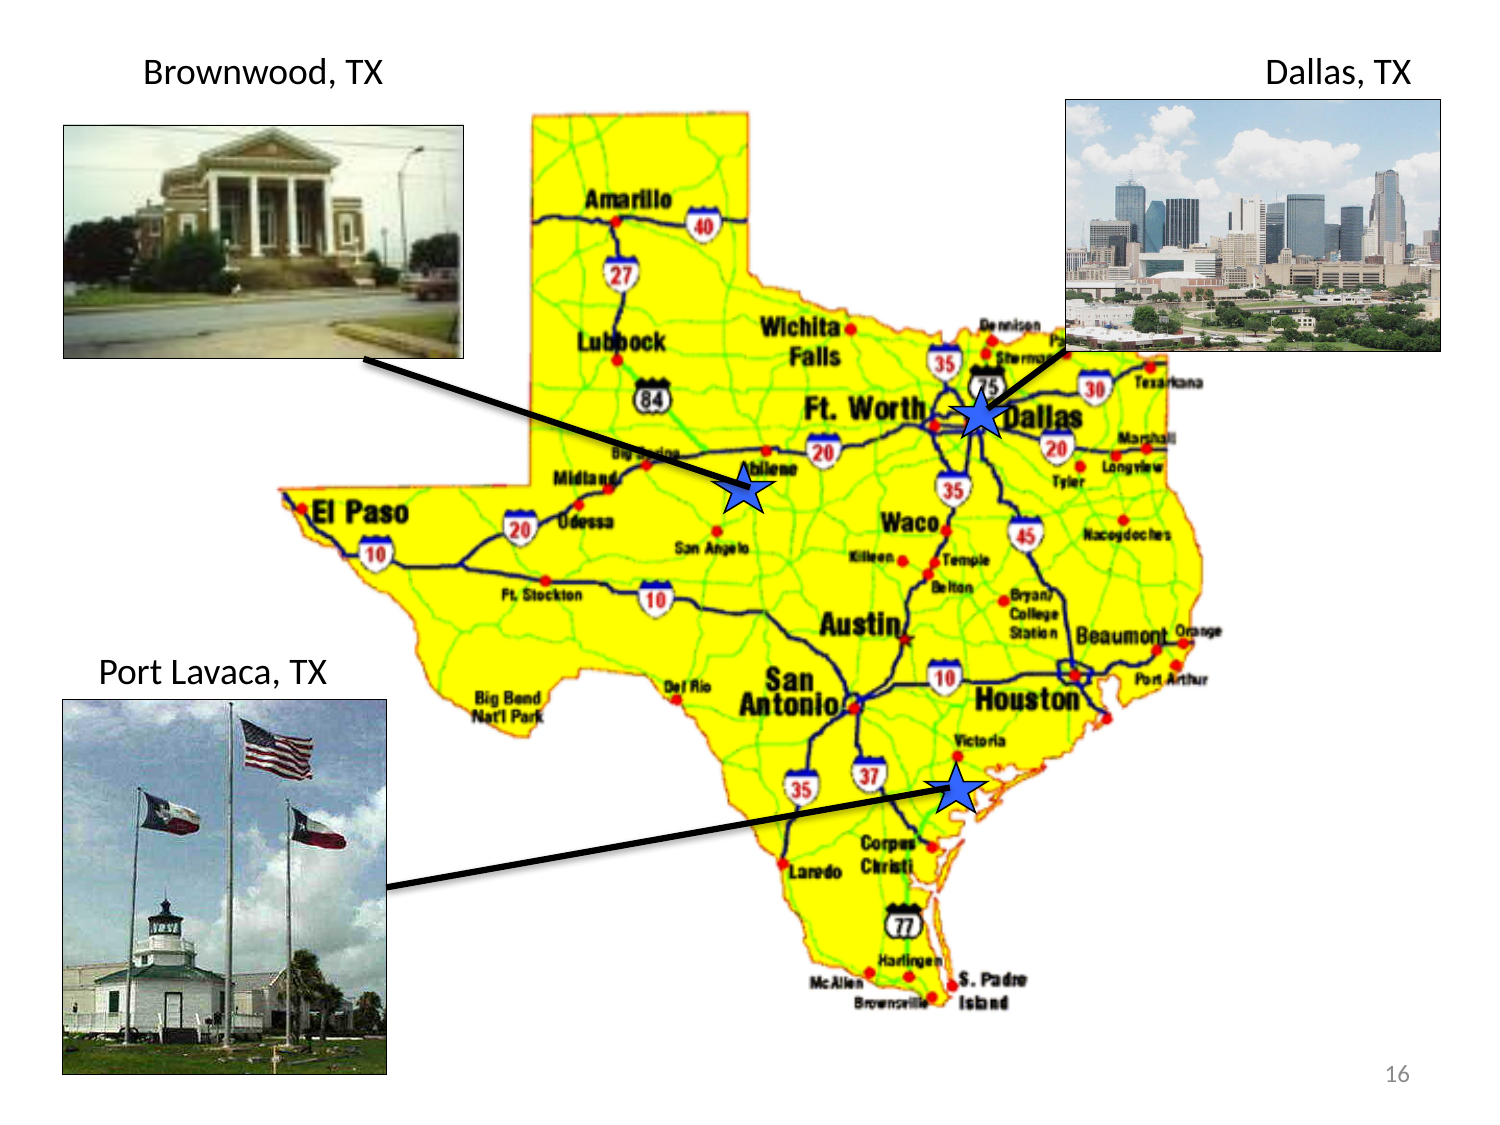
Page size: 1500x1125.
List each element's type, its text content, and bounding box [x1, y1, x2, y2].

text_box Dallas, TX [1250, 39, 1427, 98]
picture [62, 99, 1441, 1076]
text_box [363, 358, 751, 488]
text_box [987, 249, 1201, 409]
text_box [385, 787, 951, 888]
slide_number 16 [1074, 1042, 1425, 1103]
text_box Brownwood, TX [128, 39, 399, 100]
text_box Port Lavaca, TX [83, 639, 258, 698]
